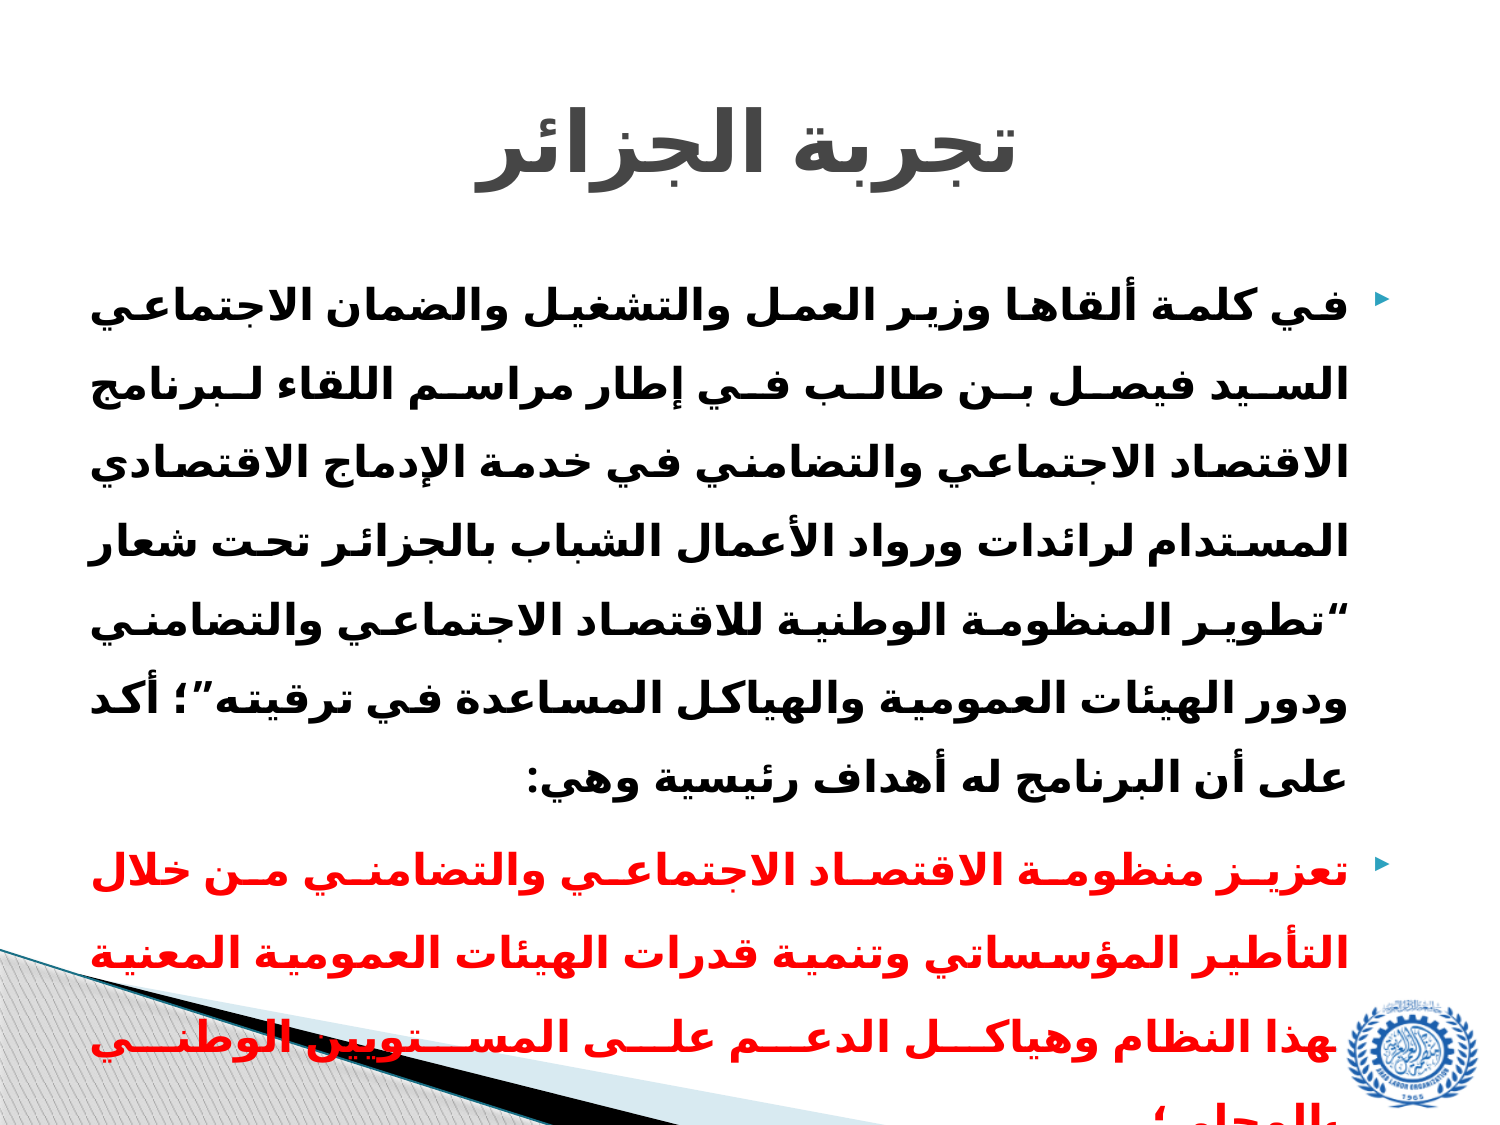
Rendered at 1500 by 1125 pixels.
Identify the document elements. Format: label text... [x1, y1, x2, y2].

list في كلمة ألقاها وزير العمل والتشغيل والضمان الاجتماعي السيد فيصل بن طالب في إطار مراسم اللقاء لبرنامج الاقتصاد الاجتماعي والتضامني في خدمة الإدماج الاقتصادي المستدام لرائدات ورواد الأعمال الشباب بالجزائر تحت شعار “تطوير المنظومة الوطنية للاقتصاد الاجتماعي والتضامني ودور الهيئات العمومية والهياكل المساعدة في ترقيته”؛ أكد على أن البرنامج له أهداف رئيسية وهي: تعزيز منظومة الاقتصاد الاجتماعي والتضامني من خلال التأطير المؤسساتي وتنمية قدرات الهيئات العمومية المعنية بهذا النظام وهياكل الدعم على المستويين الوطني والمحلي؛ دعم المشاريع ذات الأثر الاقتصادي والاجتماعي التي يبادر بها الشباب والنساء بشكل خاص في هذا المجال وحسب احتياجات وإمكانيات كل منطقة. [75, 243, 1425, 986]
picture [1335, 984, 1500, 1125]
title تجربة الجزائر [75, 45, 1425, 233]
